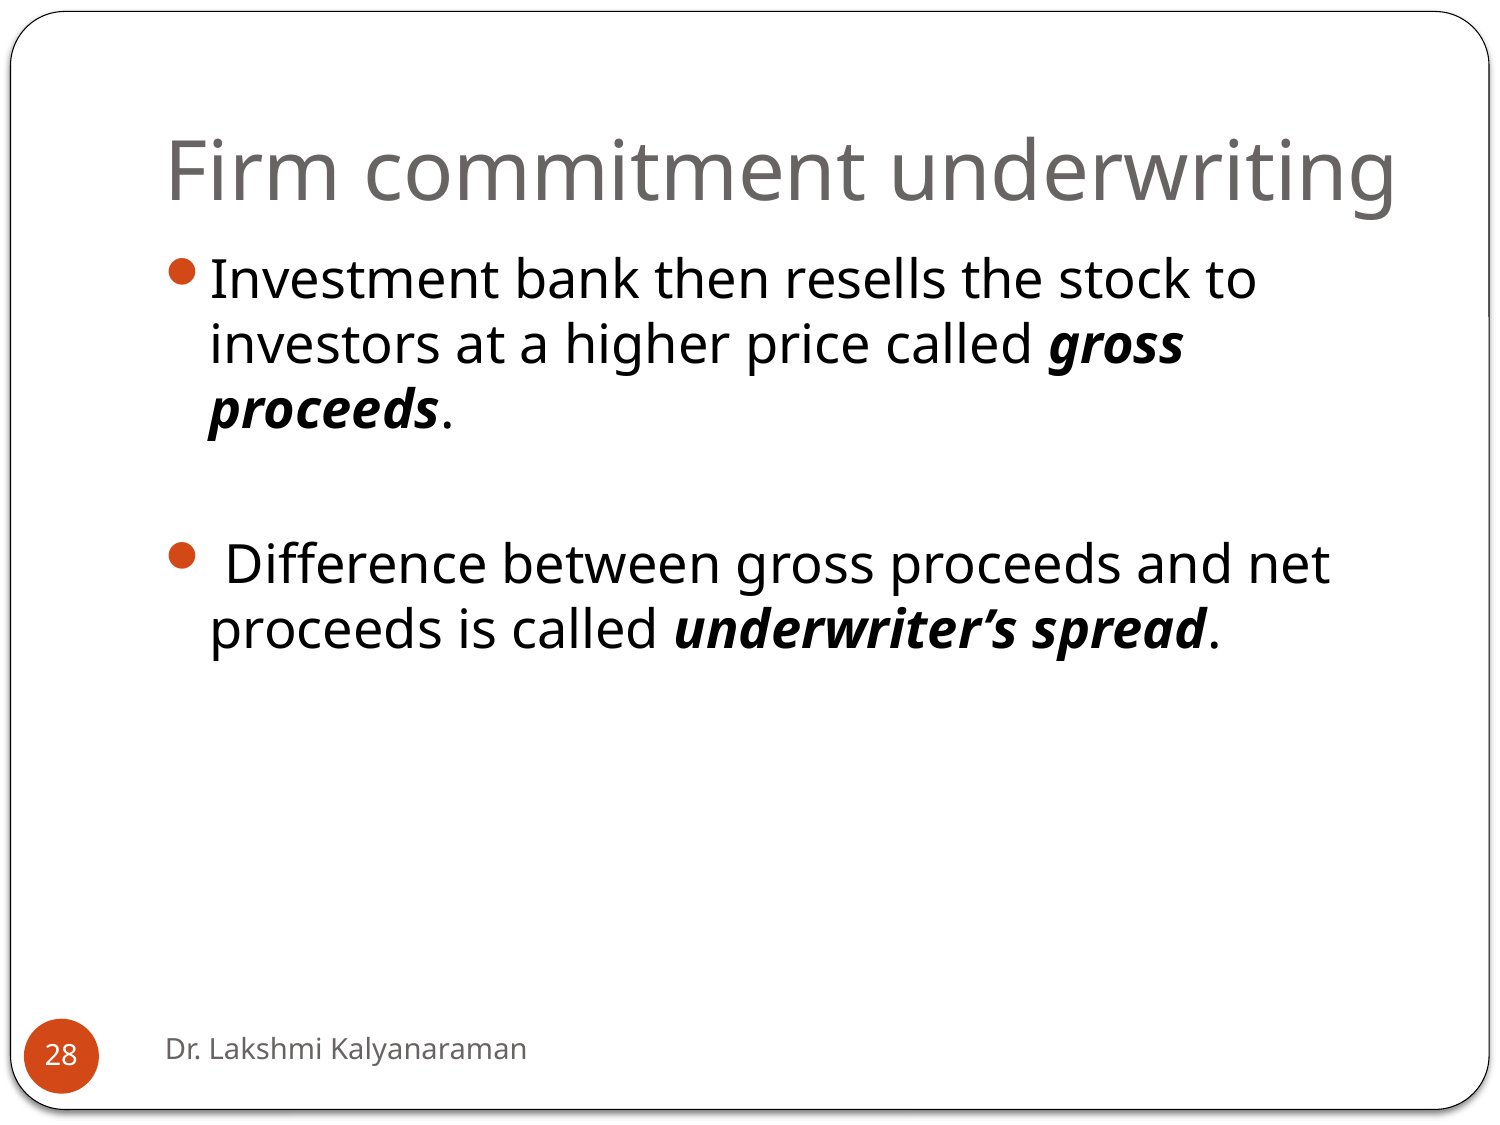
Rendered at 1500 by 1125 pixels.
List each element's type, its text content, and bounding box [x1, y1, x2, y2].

slide_number 28 [23, 1018, 99, 1094]
footer Dr. Lakshmi Kalyanaraman [150, 1012, 800, 1088]
list Investment bank then resells the stock to investors at a higher price called gross proceeds. Difference between gross proceeds and net proceeds is called underwriter’s spread. [150, 237, 1425, 988]
title Firm commitment underwriting [150, 45, 1425, 233]
